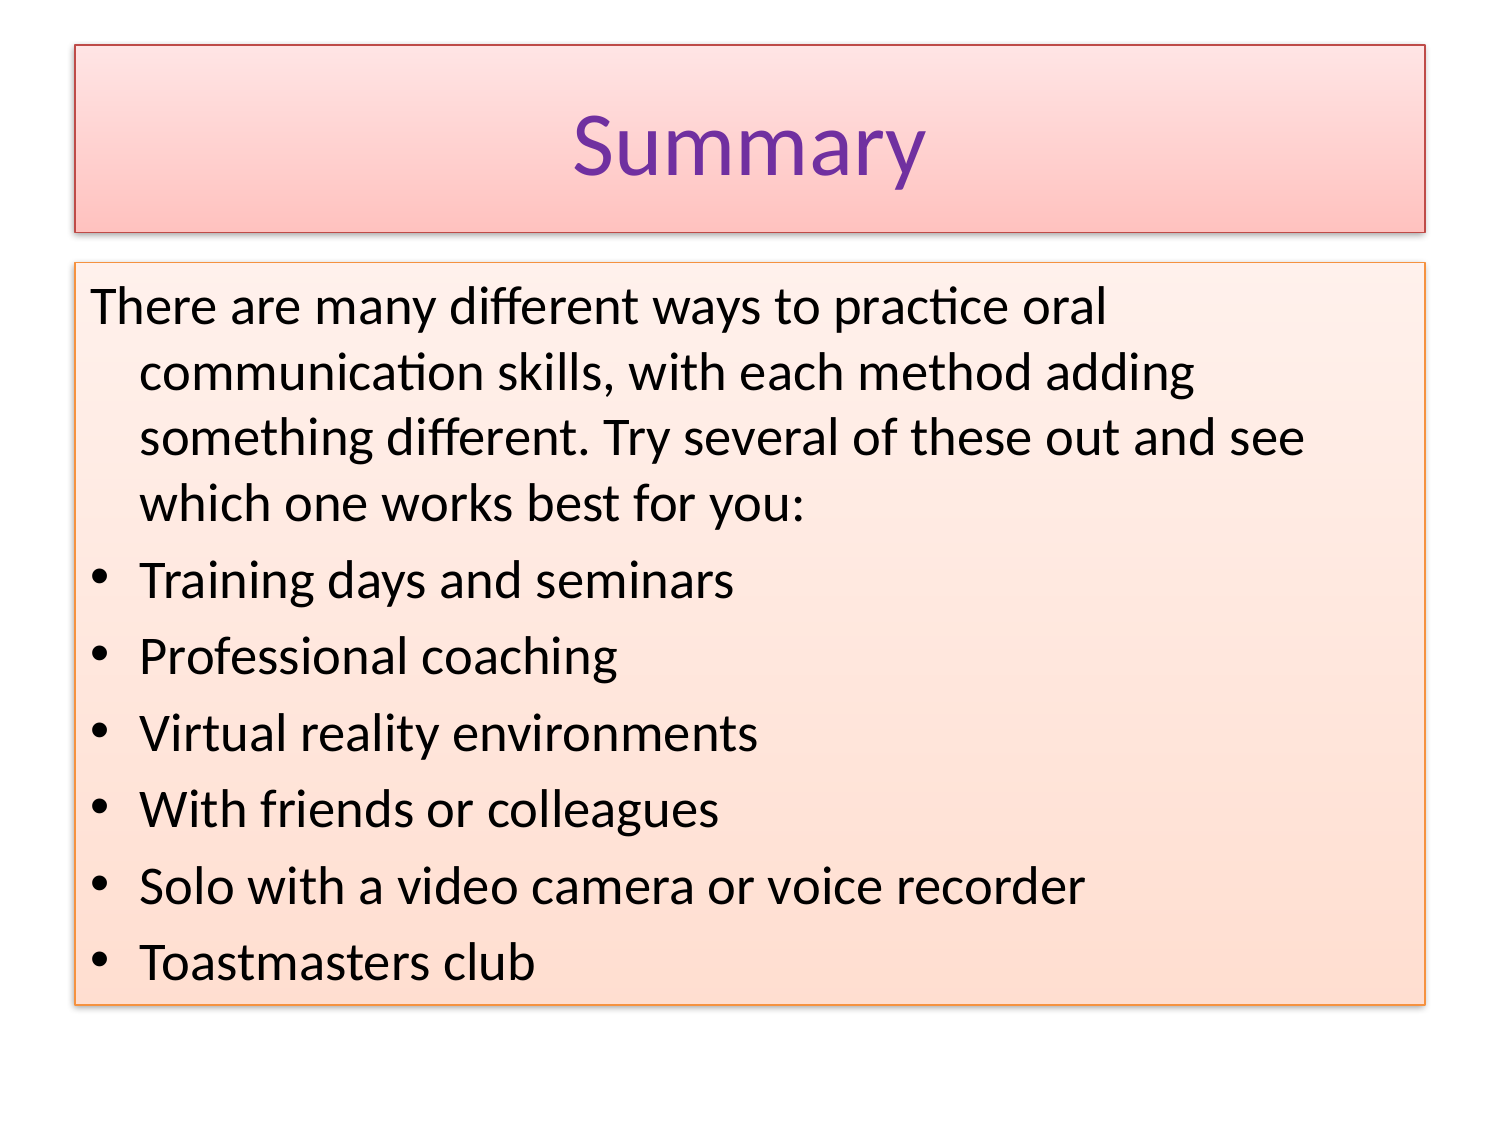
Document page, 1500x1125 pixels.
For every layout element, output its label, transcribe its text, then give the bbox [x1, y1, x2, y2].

title Summary [74, 44, 1426, 233]
list There are many different ways to practice oral communication skills, with each method adding something different. Try several of these out and see which one works best for you: Training days and seminars Professional coaching Virtual reality environments With friends or colleagues Solo with a video camera or voice recorder Toastmasters club [74, 262, 1426, 1006]
